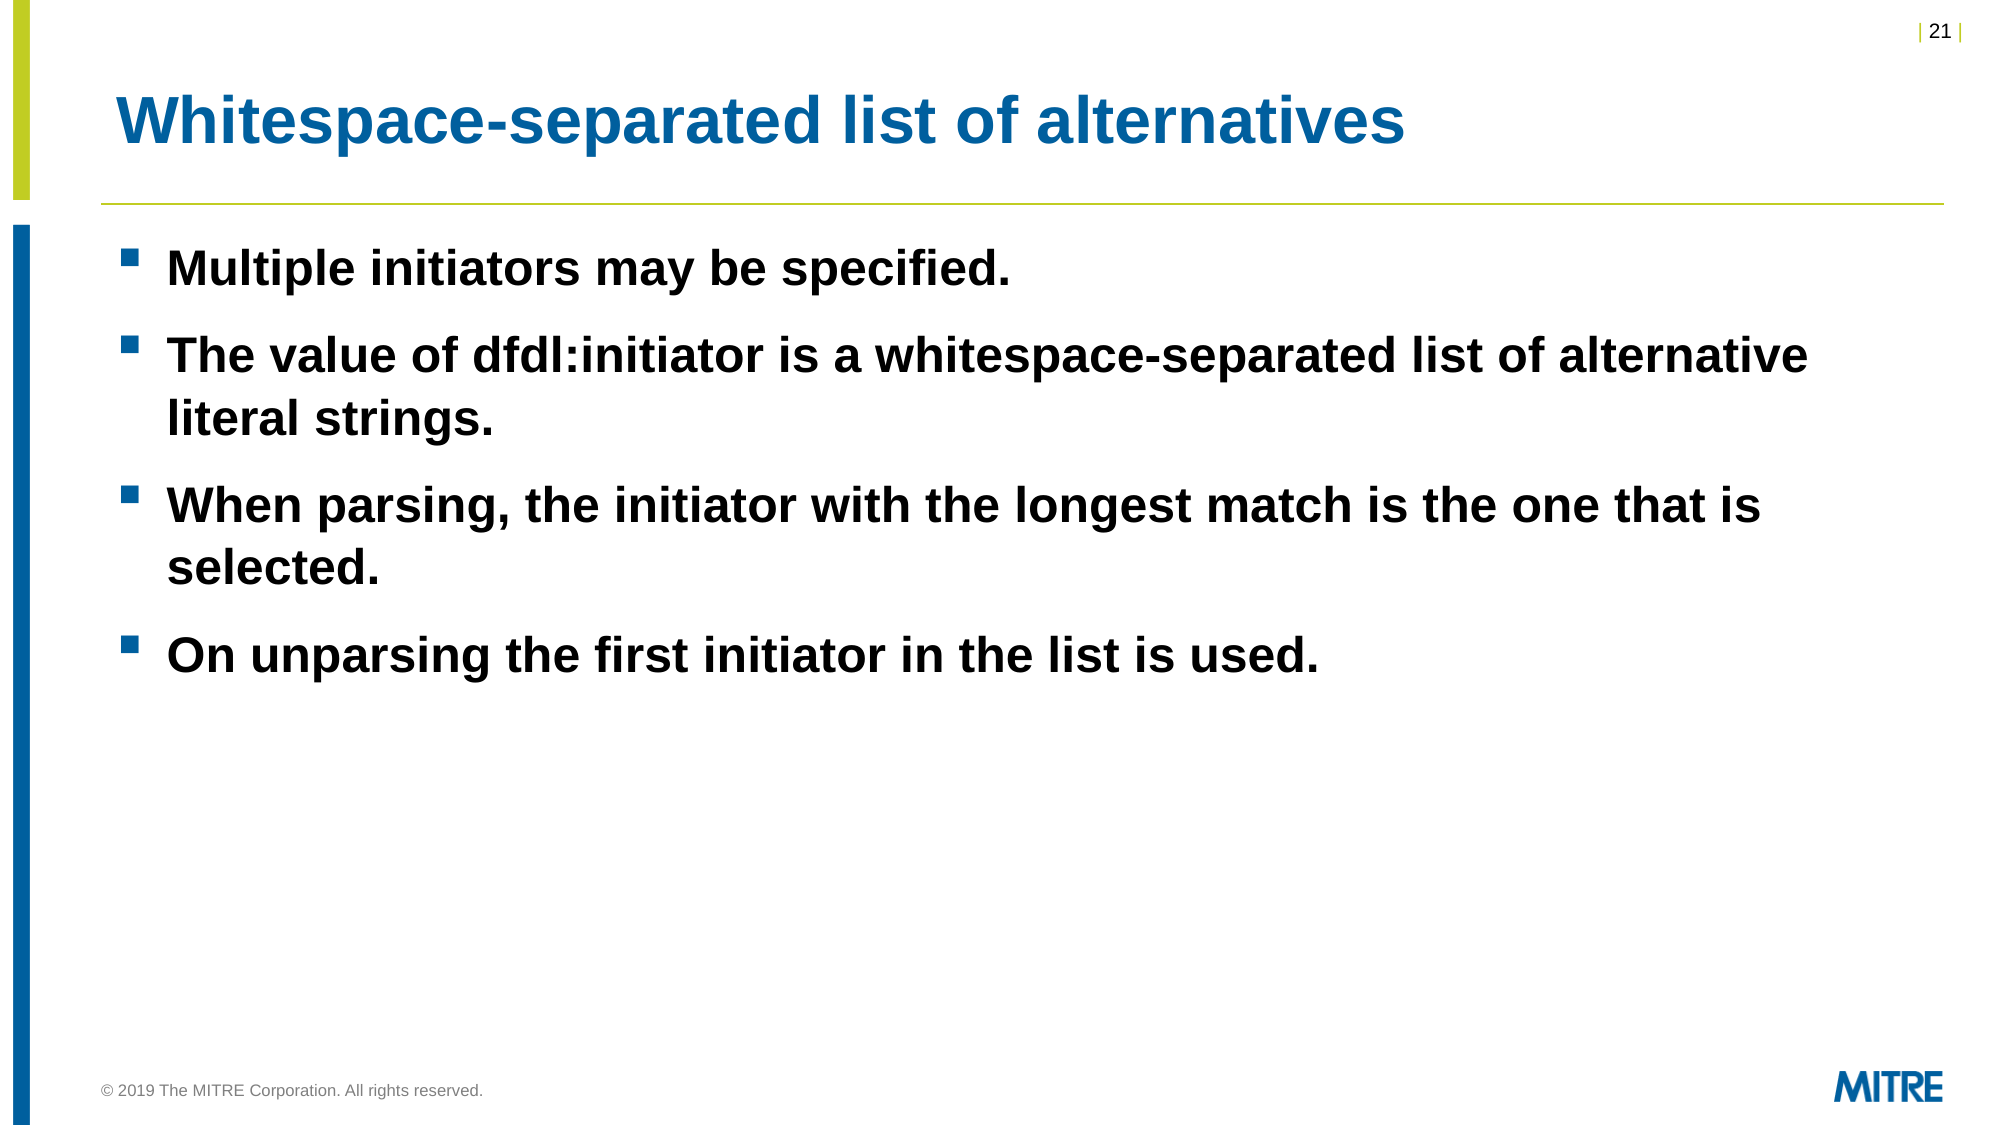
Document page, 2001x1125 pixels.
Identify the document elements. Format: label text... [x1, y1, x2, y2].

title Whitespace-separated list of alternatives [101, 60, 1945, 184]
list Multiple initiators may be specified. The value of dfdl:initiator is a whitespace-separated list of alternative literal strings. When parsing, the initiator with the longest match is the one that is selected. On unparsing the first initiator in the list is used. [101, 224, 1945, 1012]
picture [1834, 1068, 1945, 1109]
footer © 2019 The MITRE Corporation. All rights reserved. [101, 1069, 1338, 1110]
